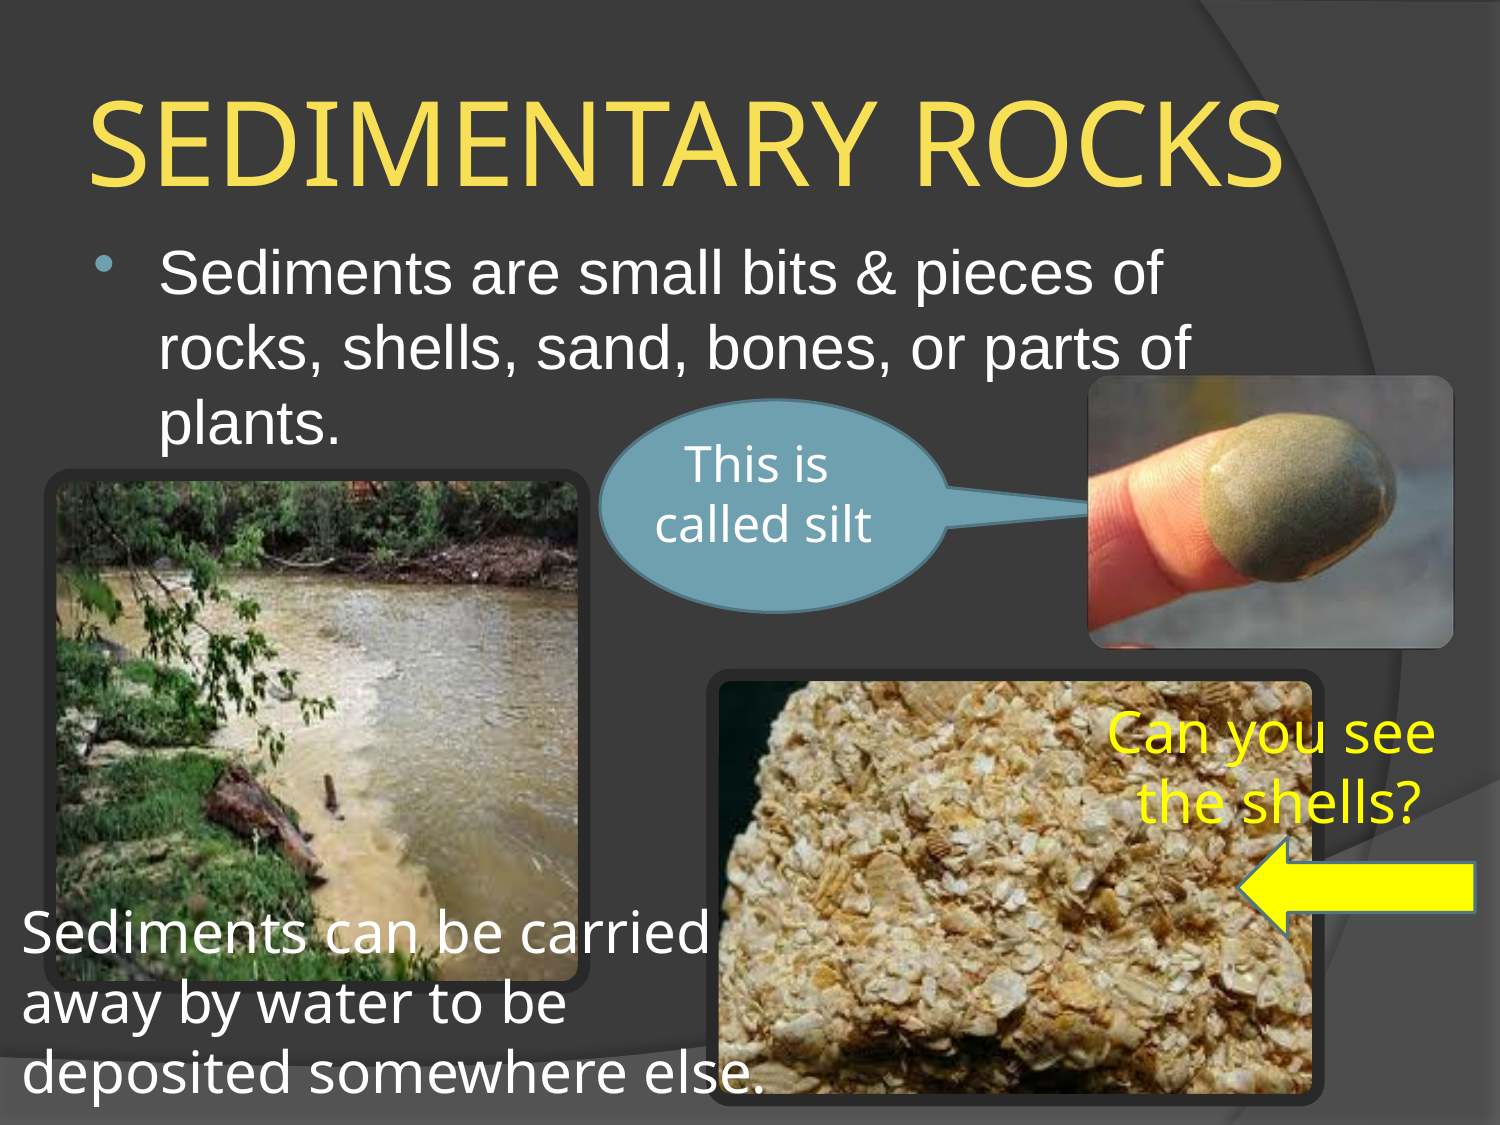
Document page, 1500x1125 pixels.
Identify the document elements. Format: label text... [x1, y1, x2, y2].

text_box Can you see the shells? [1330, 687, 1468, 843]
text_box [1330, 860, 1477, 915]
text_box Sediments can be carried away by water to be deposited somewhere else. [6, 887, 783, 1113]
picture [1087, 374, 1455, 651]
picture [49, 474, 585, 988]
list Sediments are small bits & pieces of rocks, shells, sand, bones, or parts of plants. [75, 224, 1300, 887]
picture [712, 674, 1319, 1101]
title SEDIMENTARY ROCKS [75, 45, 1300, 224]
text_box This is called silt [639, 424, 888, 560]
